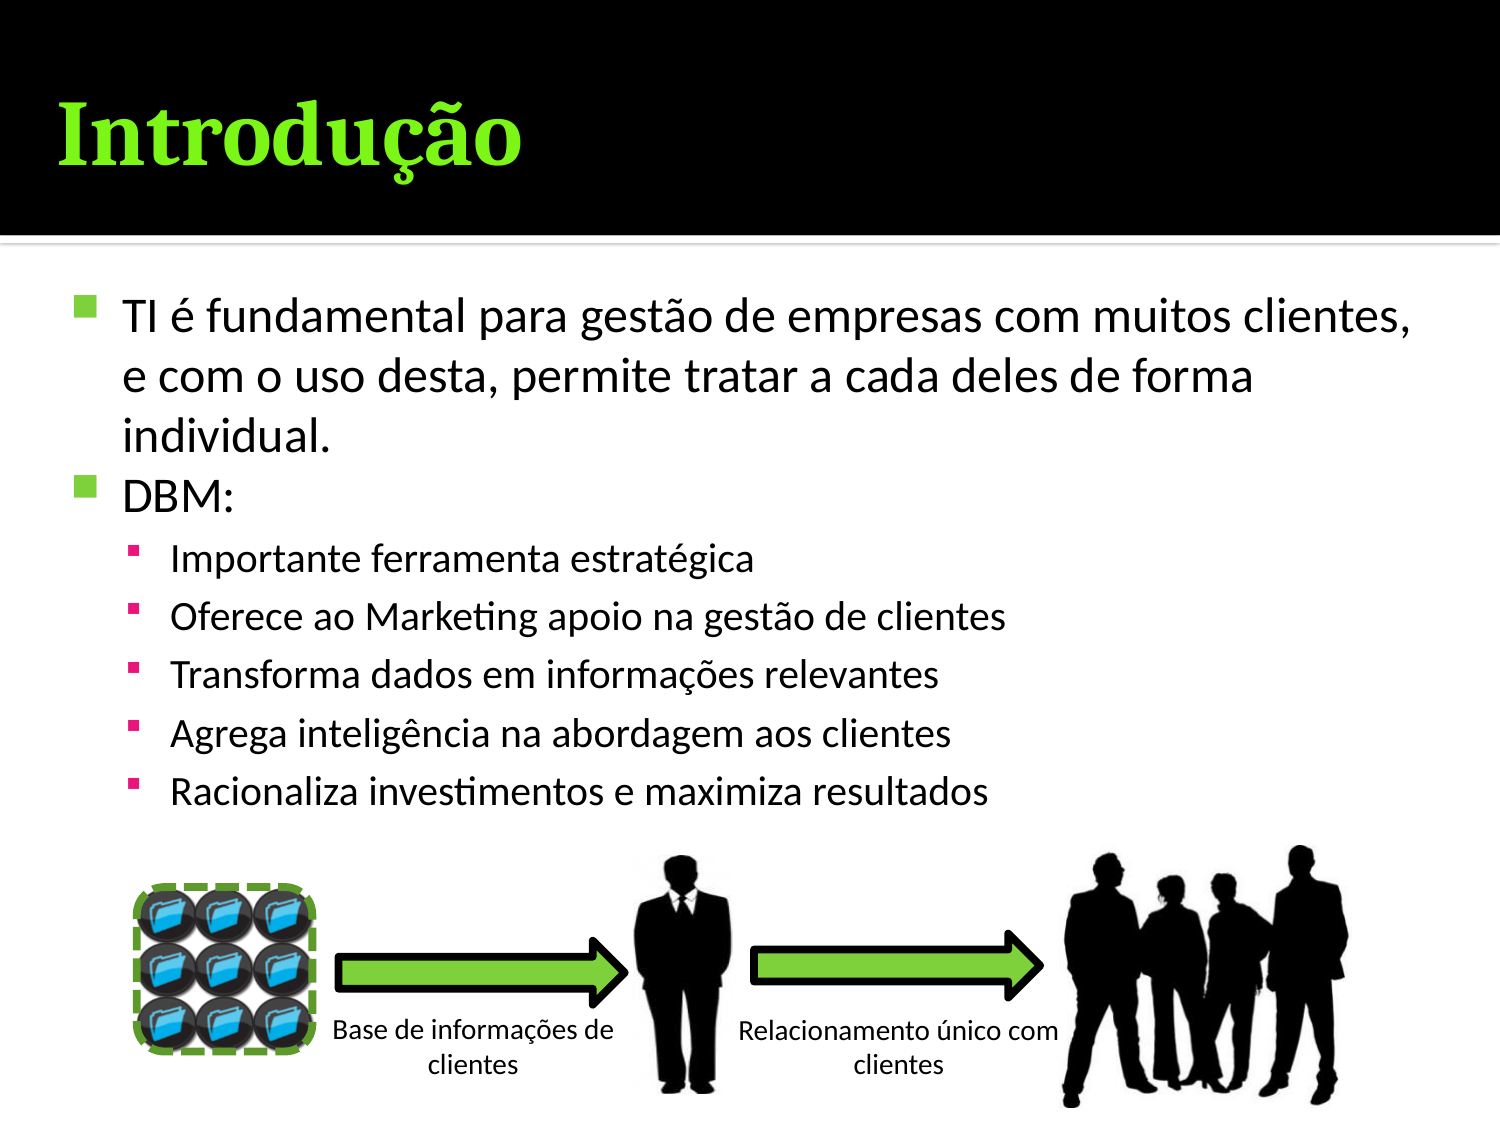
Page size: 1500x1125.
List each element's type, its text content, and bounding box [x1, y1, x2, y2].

text_box [750, 929, 1045, 1002]
list TI é fundamental para gestão de empresas com muitos clientes, e com o uso desta, permite tratar a cada deles de forma individual. DBM: Importante ferramenta estratégica Oferece ao Marketing apoio na gestão de clientes Transforma dados em informações relevantes Agrega inteligência na abordagem aos clientes Racionaliza investimentos e maximiza resultados [41, 267, 1459, 1094]
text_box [633, 855, 735, 1095]
text_box Relacionamento único com clientes [740, 1003, 1053, 1089]
title Introdução [41, 25, 1459, 231]
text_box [131, 883, 318, 1056]
text_box Base de informações de clientes [306, 1002, 627, 1088]
text_box [334, 936, 627, 1002]
picture [1059, 845, 1352, 1108]
